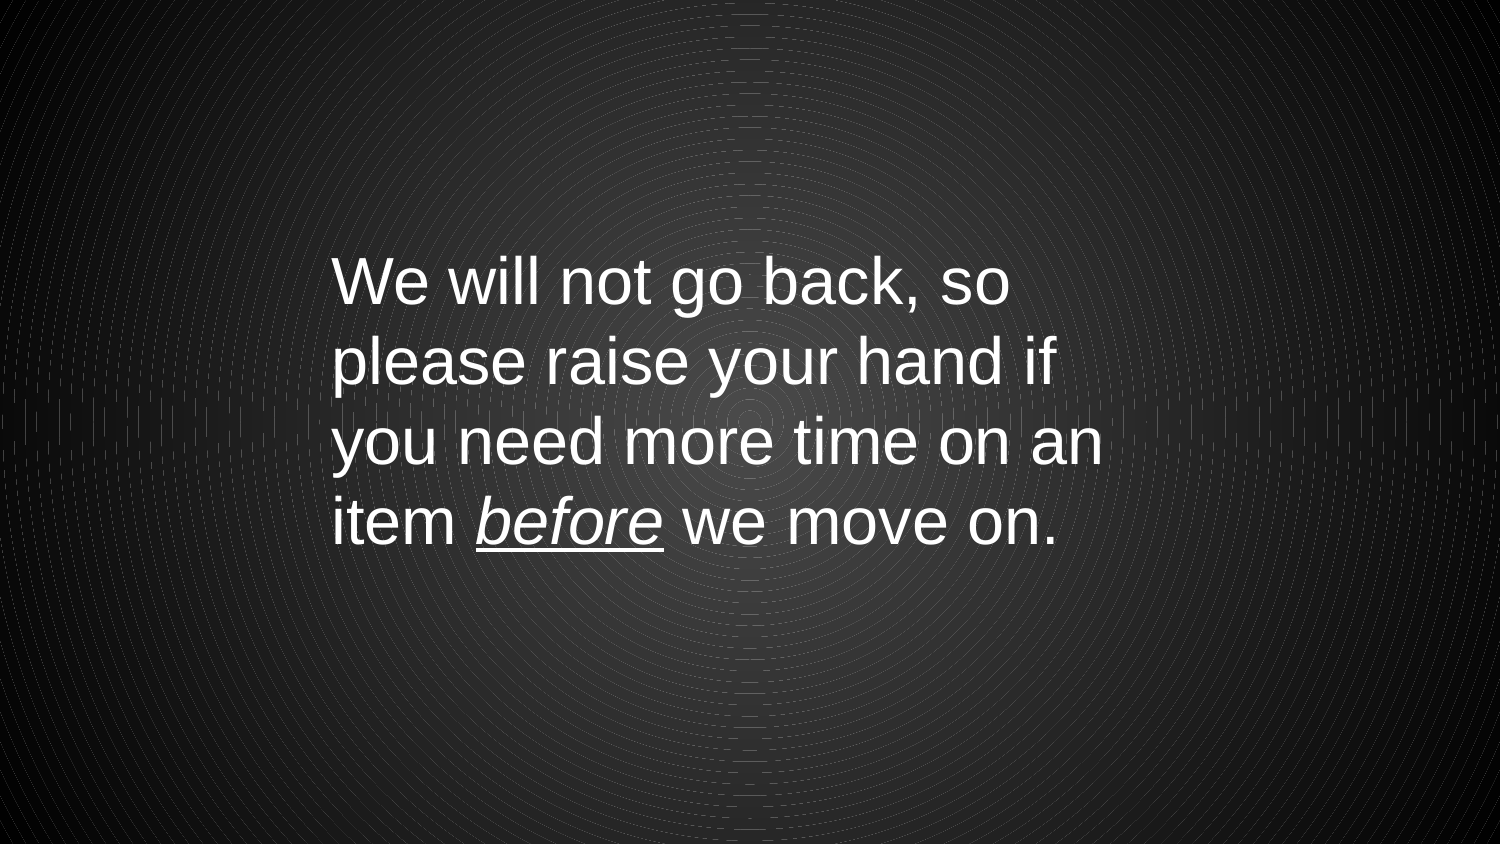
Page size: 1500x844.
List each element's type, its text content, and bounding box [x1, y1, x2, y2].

list We will not go back, so please raise your hand if you need more time on an item before we move on. [316, 222, 1196, 591]
